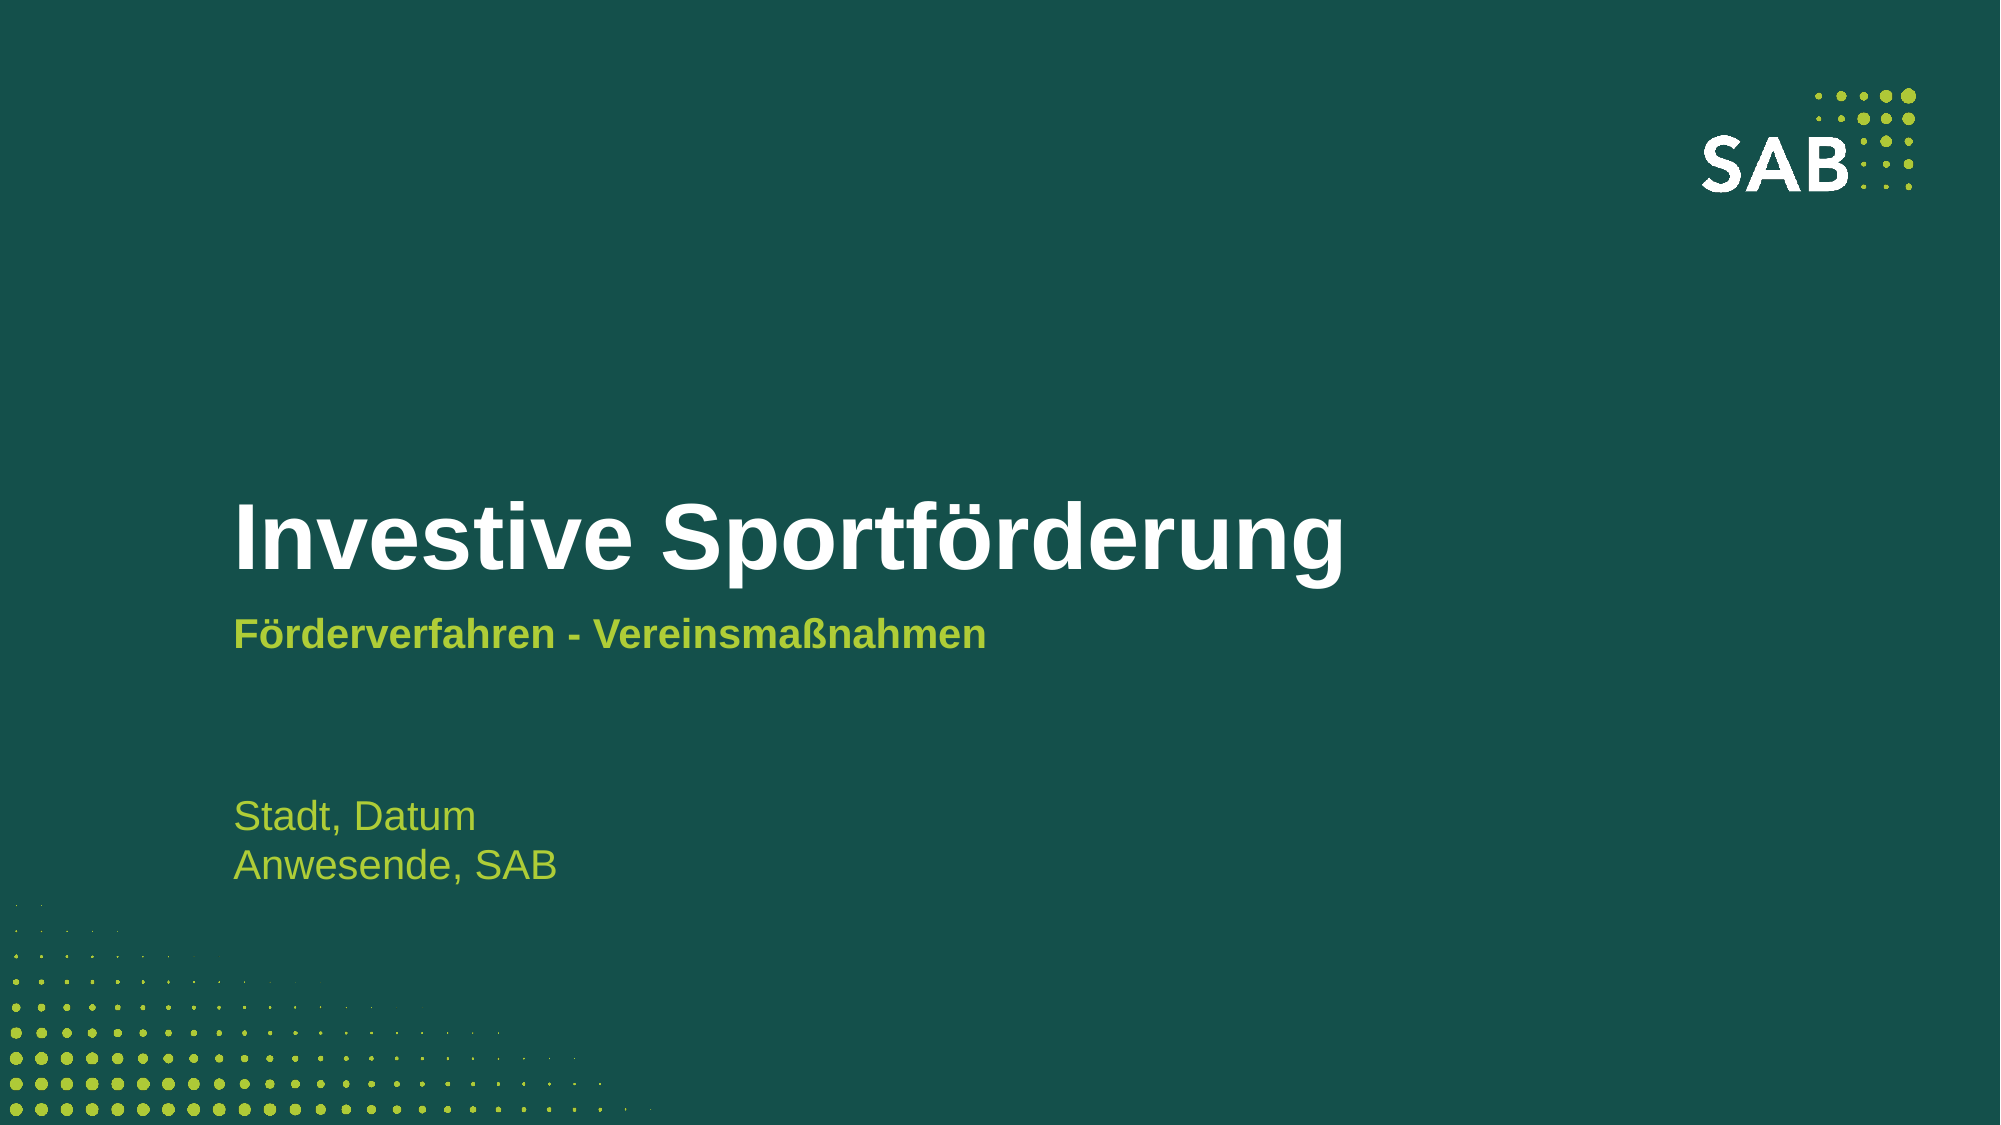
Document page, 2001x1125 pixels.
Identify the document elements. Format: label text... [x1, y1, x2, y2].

title Investive Sportförderung [233, 474, 1433, 589]
picture [1701, 88, 1916, 193]
list Stadt, Datum Anwesende, SAB [233, 788, 1432, 890]
subtitle Förderverfahren - Vereinsmaßnahmen [233, 589, 1433, 658]
picture [0, 889, 667, 1125]
